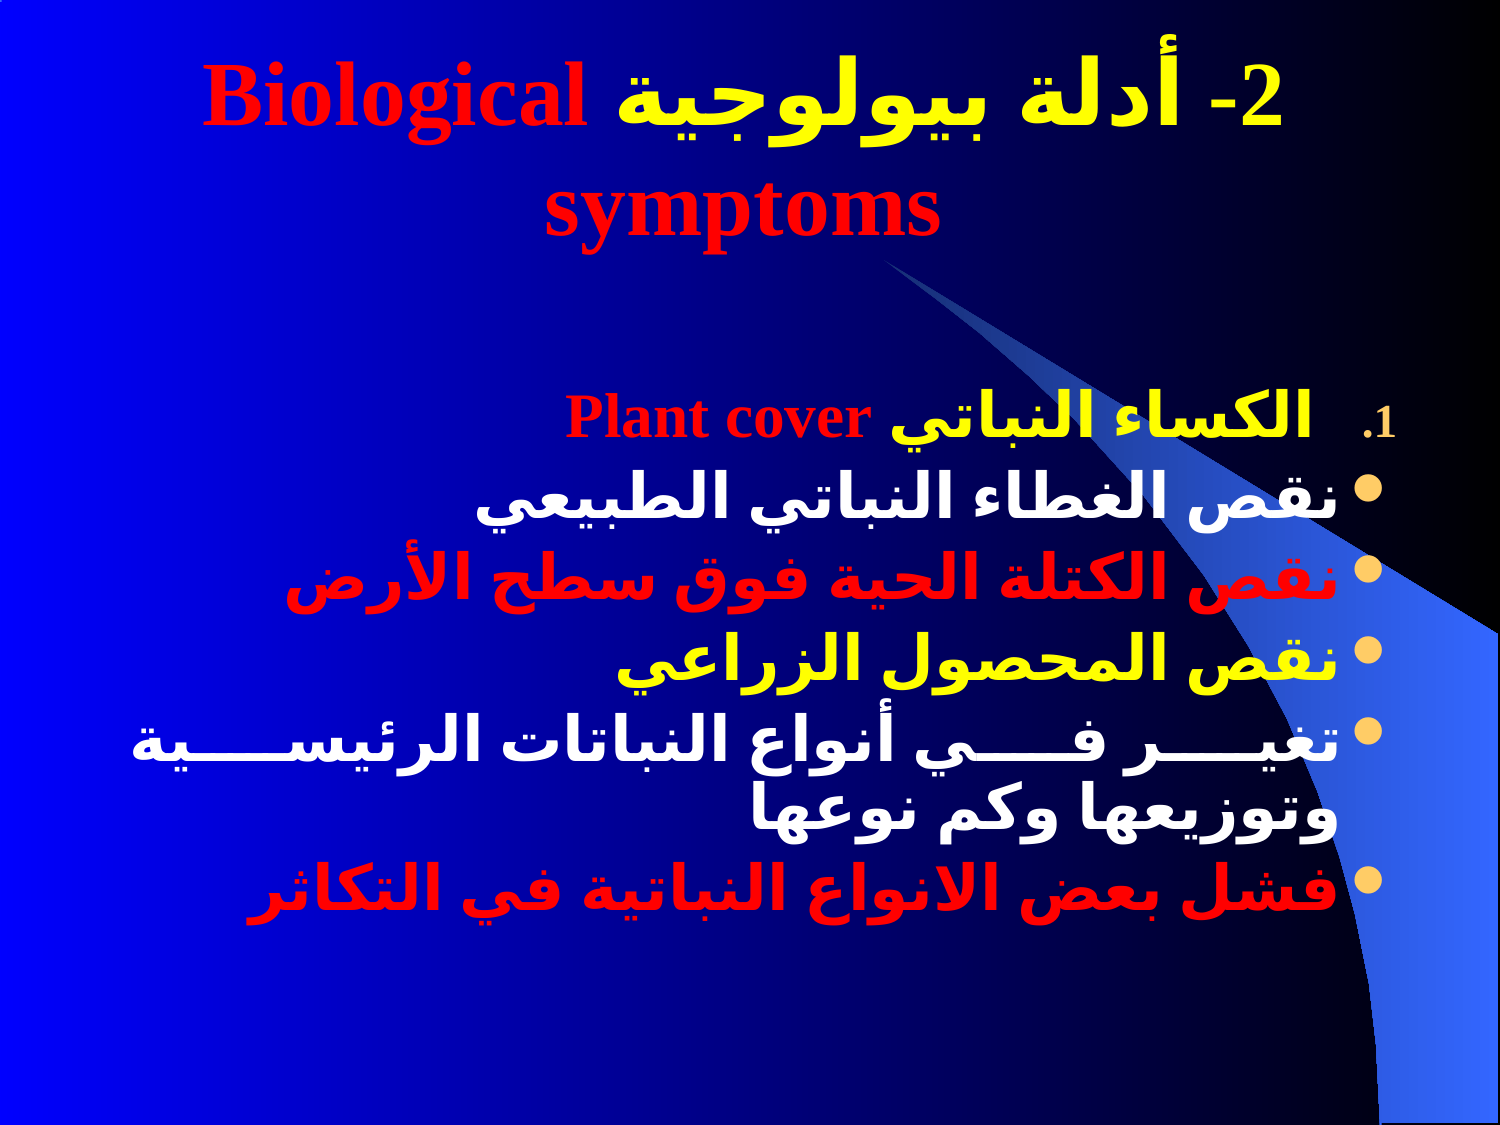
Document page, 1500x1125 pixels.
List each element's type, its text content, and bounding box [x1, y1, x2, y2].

title 2- أدلة بيولوجية Biological symptoms [37, 49, 1451, 238]
list الكساء النباتي Plant cover نقص الغطاء النباتي الطبيعي نقص الكتلة الحية فوق سطح الأرض نقص المحصول الزراعي تغير في أنواع النباتات الرئيسية وتوزيعها وكم نوعها فشل بعض الانواع النباتية في التكاثر [99, 374, 1426, 938]
